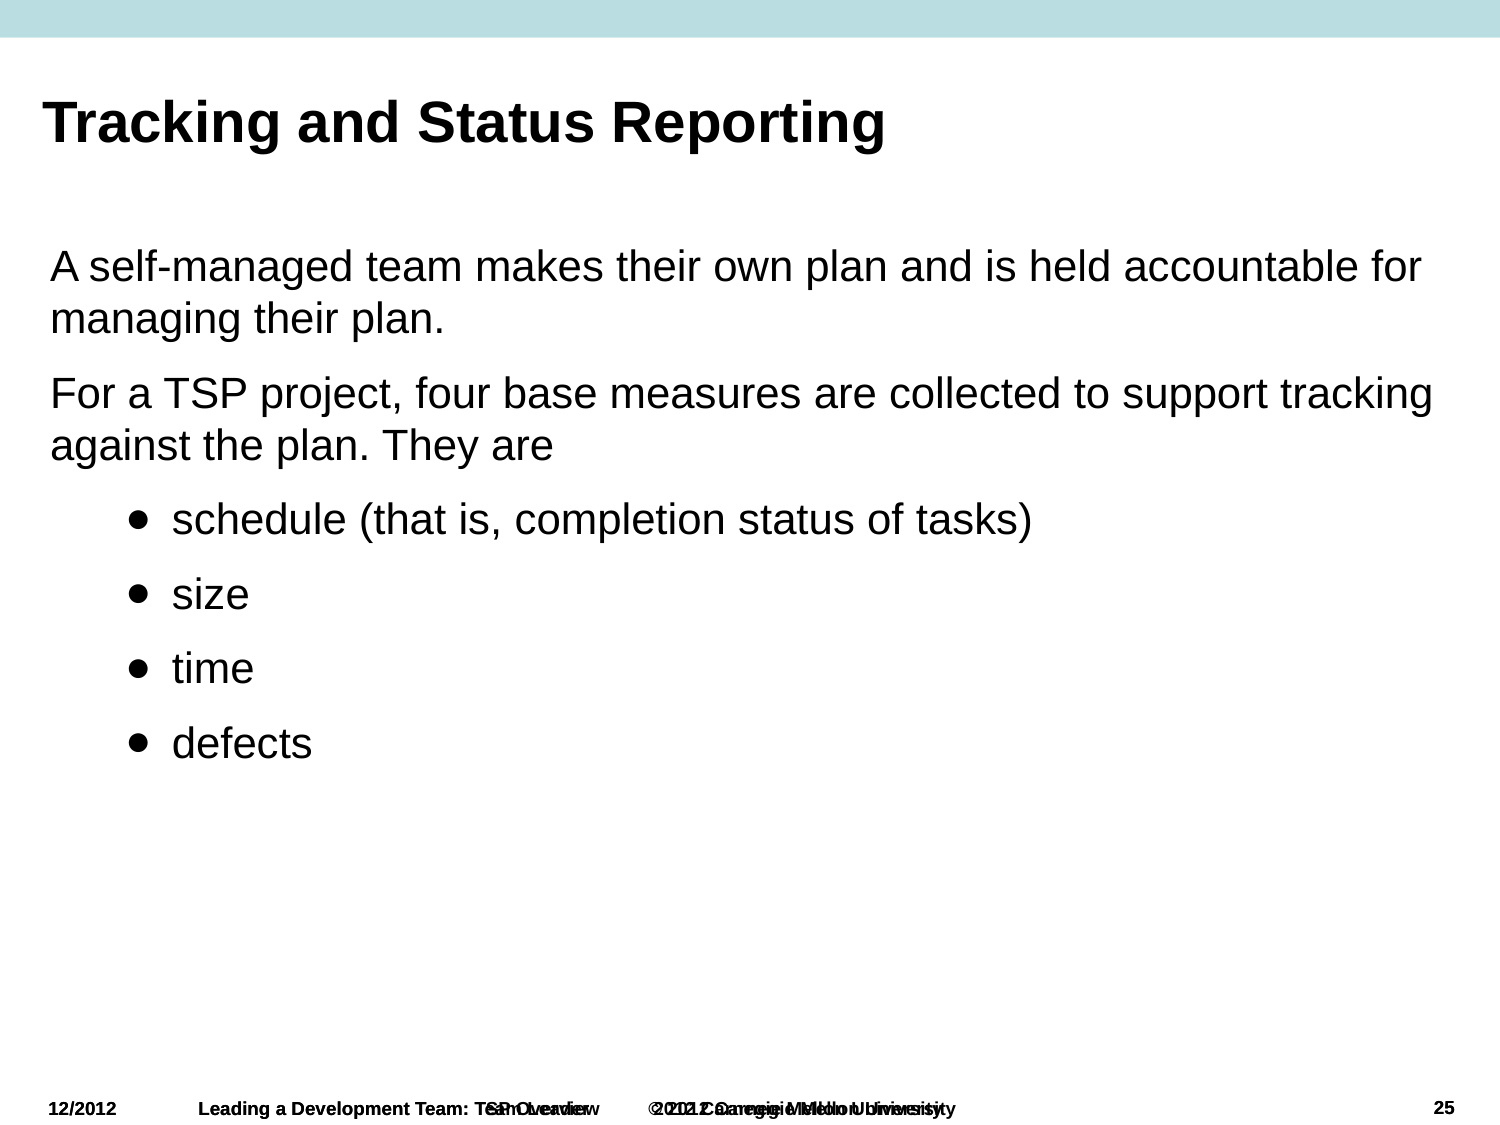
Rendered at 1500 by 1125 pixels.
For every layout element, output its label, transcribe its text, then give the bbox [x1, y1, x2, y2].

title Tracking and Status Reporting [42, 97, 1438, 154]
list A self-managed team makes their own plan and is held accountable for managing their plan. For a TSP project, four base measures are collected to support tracking against the plan. They are schedule (that is, completion status of tasks) size time defects [50, 237, 1437, 1000]
